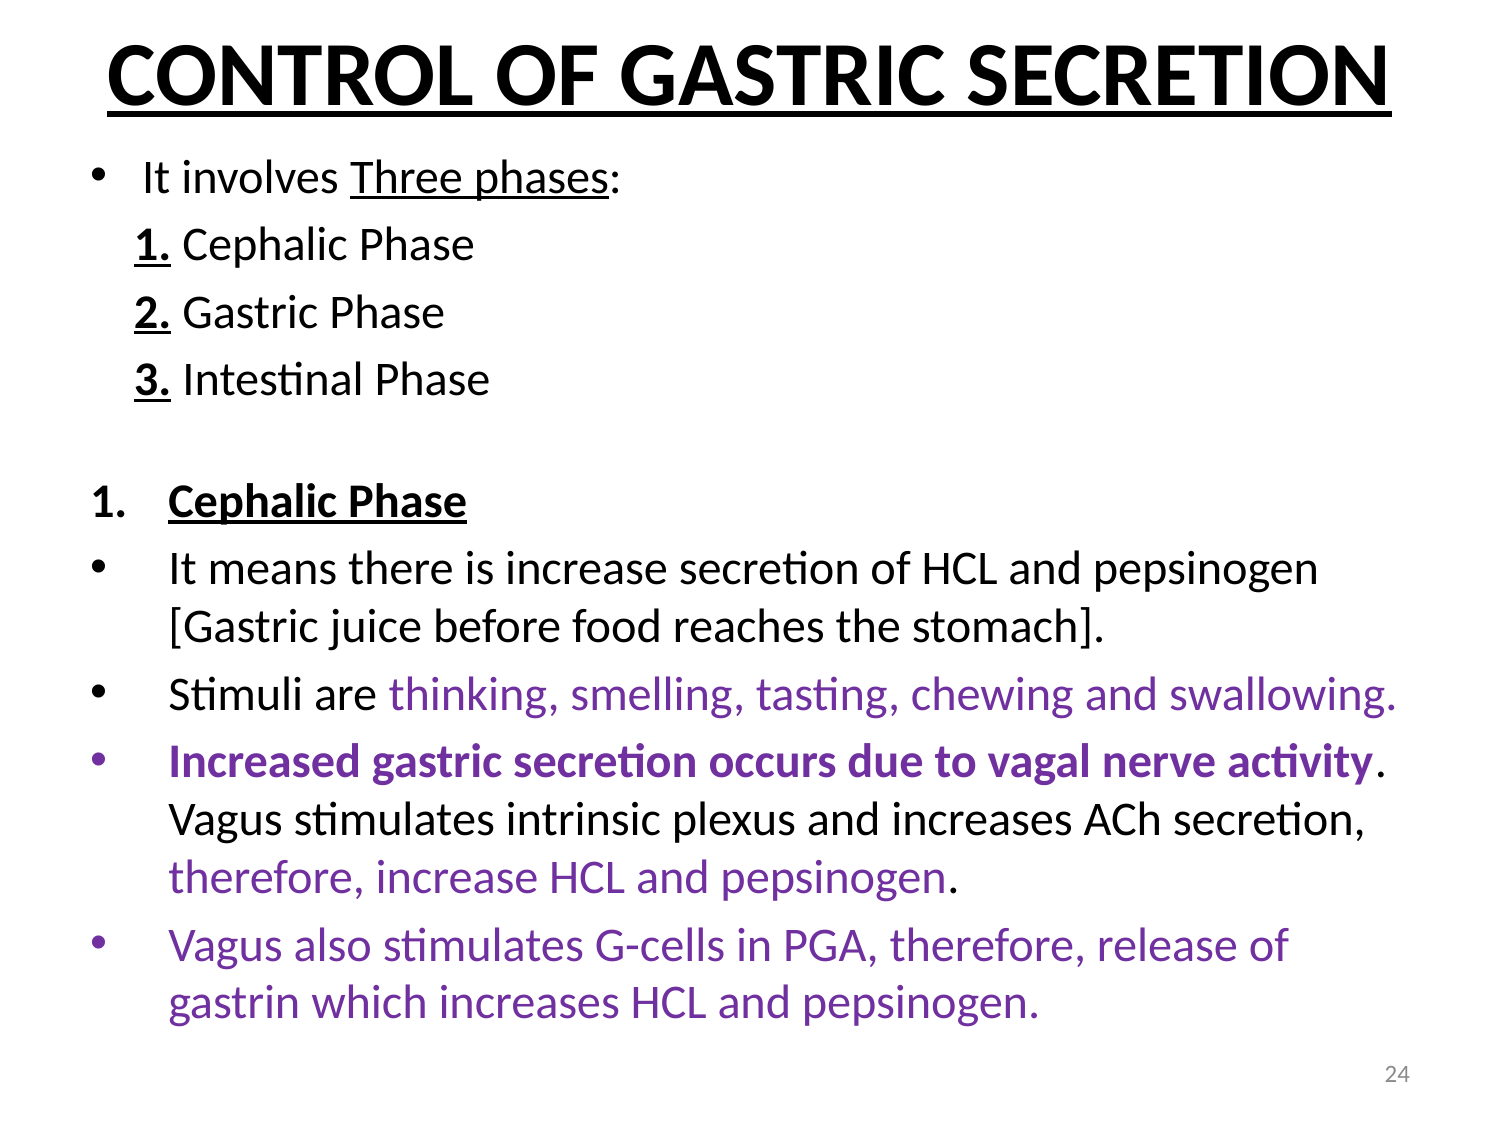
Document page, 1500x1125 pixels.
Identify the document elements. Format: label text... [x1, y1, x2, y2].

title CONTROL OF GASTRIC SECRETION [75, 0, 1425, 137]
slide_number 24 [1074, 1042, 1425, 1103]
list It involves Three phases: 1. Cephalic Phase 2. Gastric Phase 3. Intestinal Phase Cephalic Phase It means there is increase secretion of HCL and pepsinogen [Gastric juice before food reaches the stomach]. Stimuli are thinking, smelling, tasting, chewing and swallowing. Increased gastric secretion occurs due to vagal nerve activity. Vagus stimulates intrinsic plexus and increases ACh secretion, therefore, increase HCL and pepsinogen. Vagus also stimulates G-cells in PGA, therefore, release of gastrin which increases HCL and pepsinogen. [75, 137, 1425, 1088]
